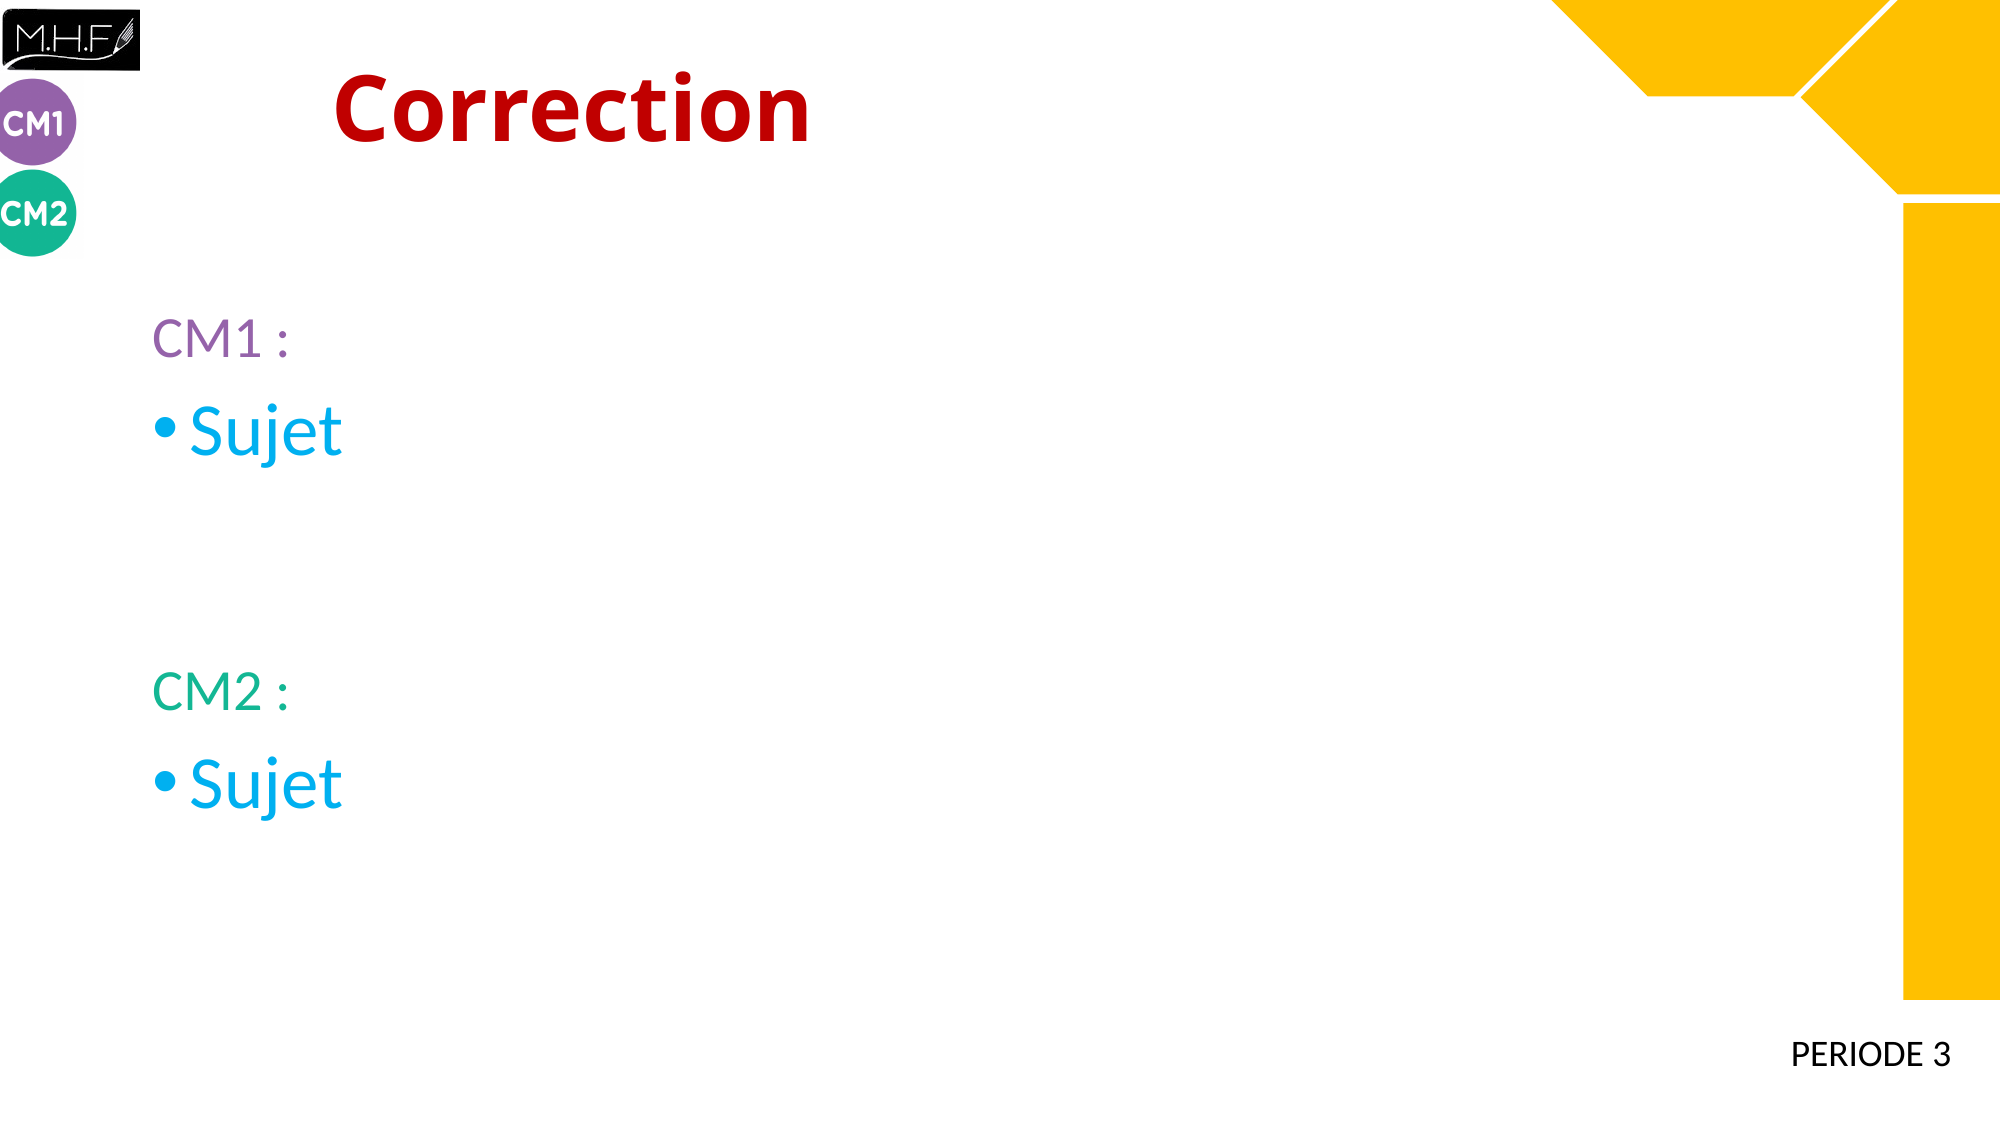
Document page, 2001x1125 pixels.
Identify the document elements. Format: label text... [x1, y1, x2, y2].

list CM1 : Sujet CM2 : Sujet [137, 299, 1863, 1014]
title Correction [316, 3, 1863, 221]
picture [0, 7, 140, 259]
text_box [1549, 0, 1892, 98]
text_box [1902, 202, 2000, 1001]
text_box PERIODE 3 [1362, 1021, 1967, 1125]
text_box [1799, 0, 2000, 196]
